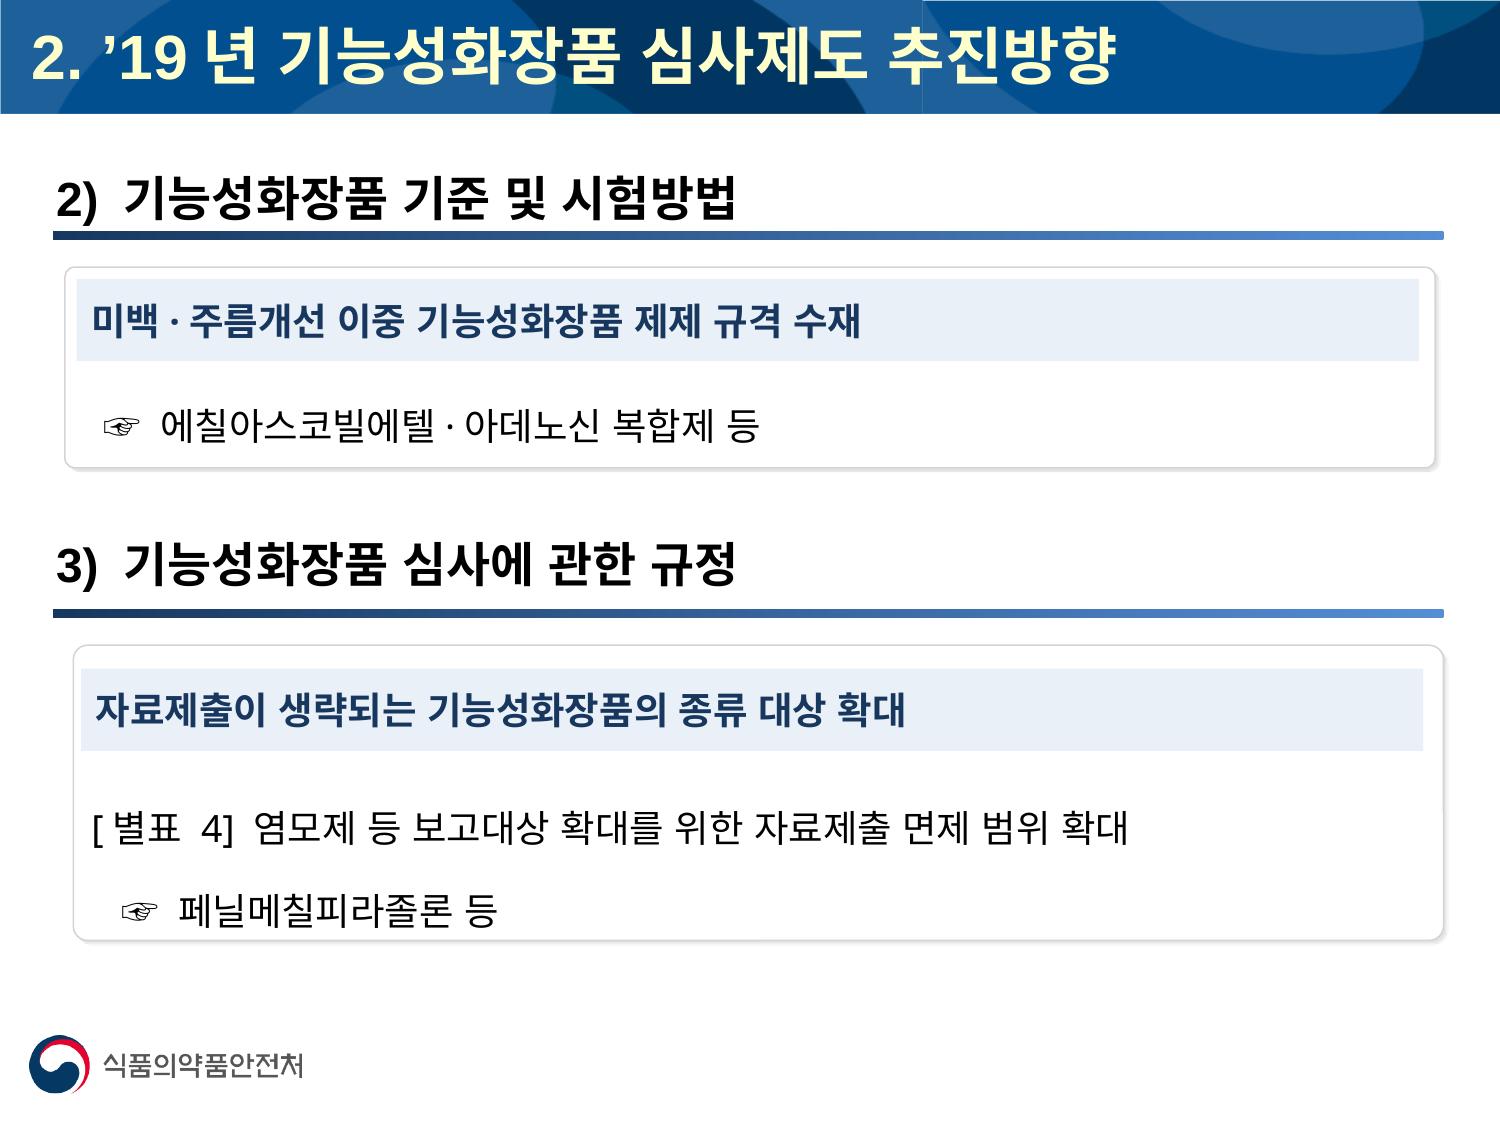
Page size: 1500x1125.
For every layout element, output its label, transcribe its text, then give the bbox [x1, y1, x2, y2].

text_box 3) 기능성화장품 심사에 관한 규정 [41, 527, 1471, 600]
text_box 2) 기능성화장품 기준 및 시험방법 [41, 160, 1471, 234]
picture [29, 1035, 302, 1095]
text_box 미백·주름개선 이중 기능성화장품 제제 규격 수재 [75, 277, 1421, 363]
text_box ☞ 페닐메칠피라졸론 등 [106, 857, 515, 941]
text_box [51, 608, 1446, 619]
text_box [별표 4] 염모제 등 보고대상 확대를 위한 자료제출 면제 범위 확대 [76, 775, 1396, 858]
text_box ☞ 에칠아스코빌에텔·아데노신 복합제 등 [88, 373, 1353, 456]
text_box 자료제출이 생략되는 기능성화장품의 종류 대상 확대 [79, 667, 1425, 753]
text_box [73, 645, 1444, 941]
text_box [64, 267, 1436, 468]
text_box [51, 230, 1446, 241]
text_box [0, 0, 1500, 114]
